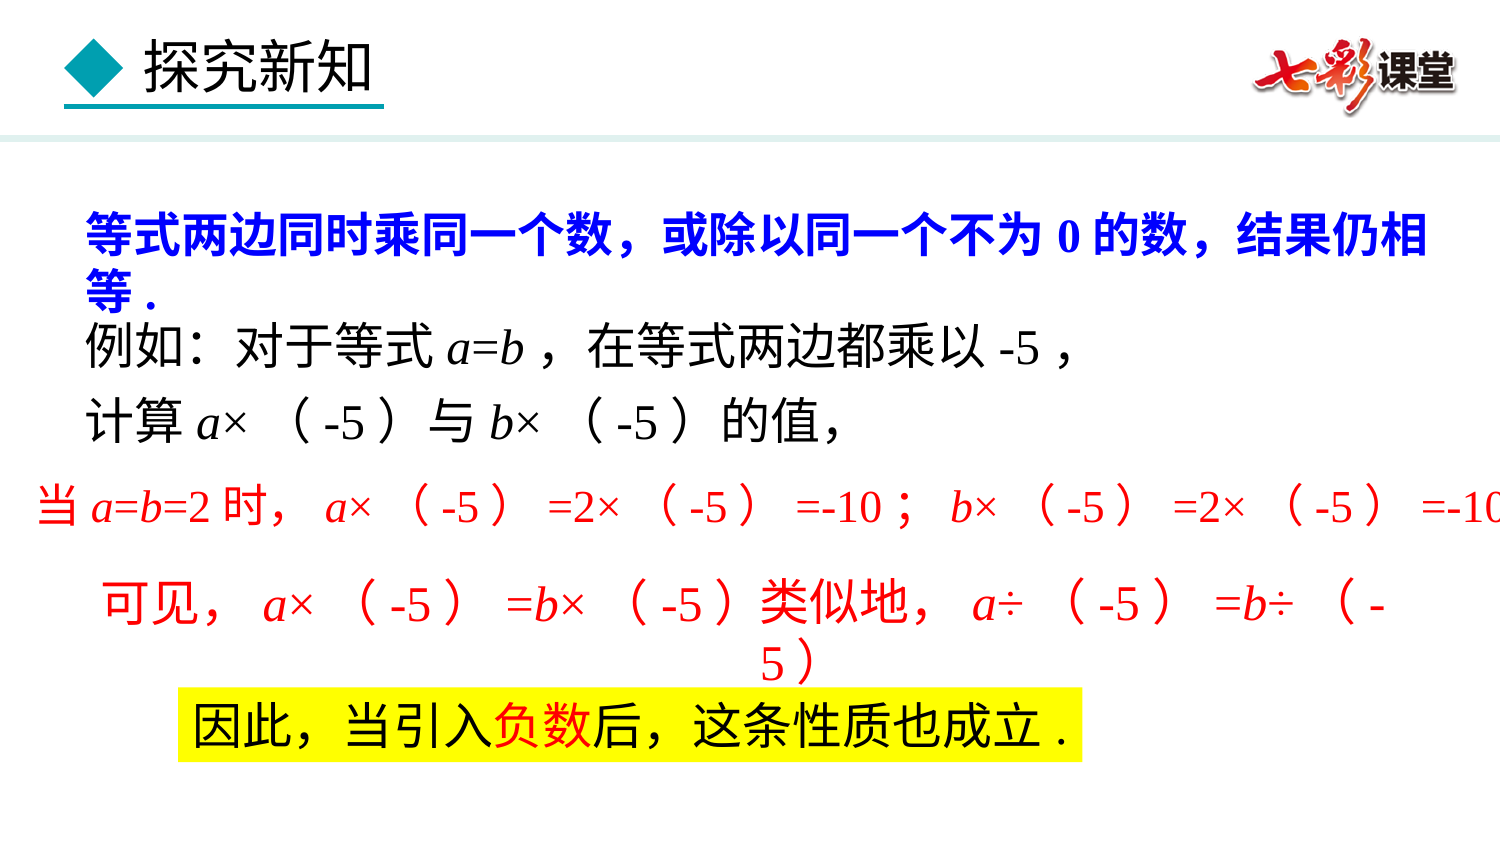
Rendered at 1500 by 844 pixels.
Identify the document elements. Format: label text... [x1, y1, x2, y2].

picture [1249, 32, 1461, 118]
text_box 类似地，a÷（-5）=b÷（-5） [745, 562, 1451, 698]
text_box 因此，当引入负数后，这条性质也成立. [178, 687, 1083, 763]
text_box 当a=b=2时，a×（-5）=2×（-5）=-10；b×（-5）=2×（-5）=-10. [19, 469, 1500, 539]
text_box 例如：对于等式a=b，在等式两边都乘以-5， 计算a×（-5）与b×（-5）的值， [69, 291, 1117, 457]
text_box 等式两边同时乘同一个数，或除以同一个不为0的数，结果仍相等. [70, 197, 1480, 327]
text_box 可见，a×（-5）=b×（-5） [85, 563, 745, 639]
